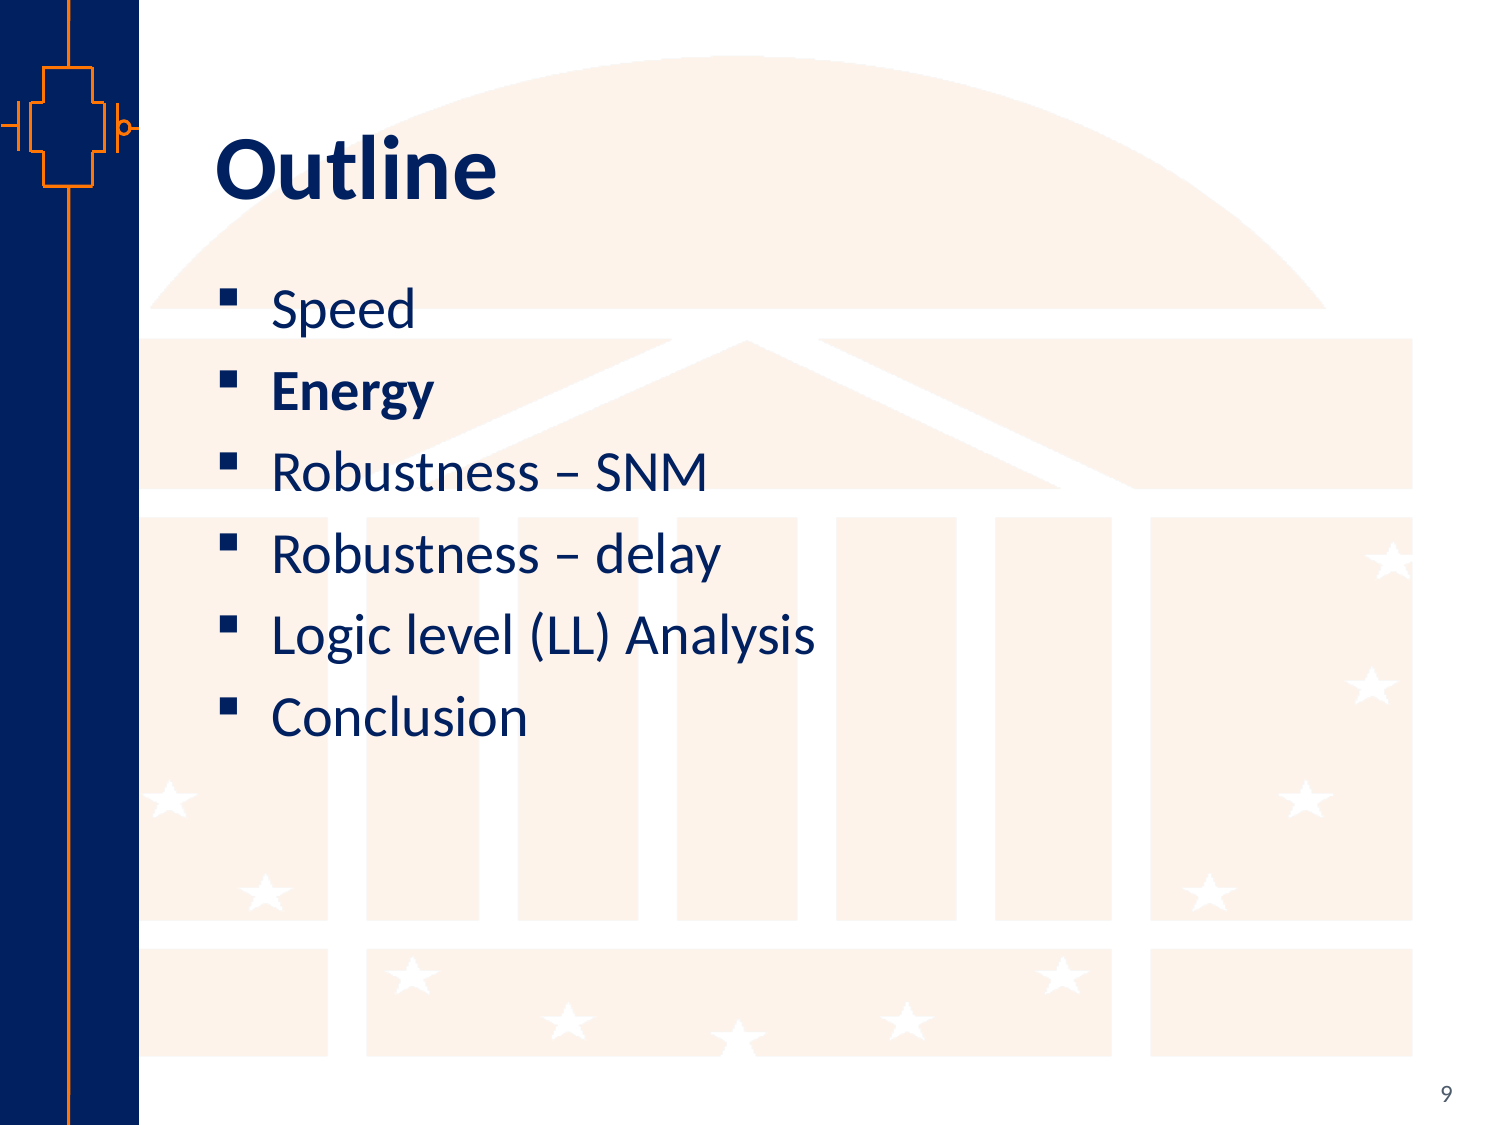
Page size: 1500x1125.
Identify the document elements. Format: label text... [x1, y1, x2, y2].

title Outline [200, 37, 1388, 225]
slide_number 9 [1425, 1062, 1488, 1123]
list Speed Energy Robustness – SNM Robustness – delay Logic level (LL) Analysis Conclusion [200, 262, 1425, 988]
